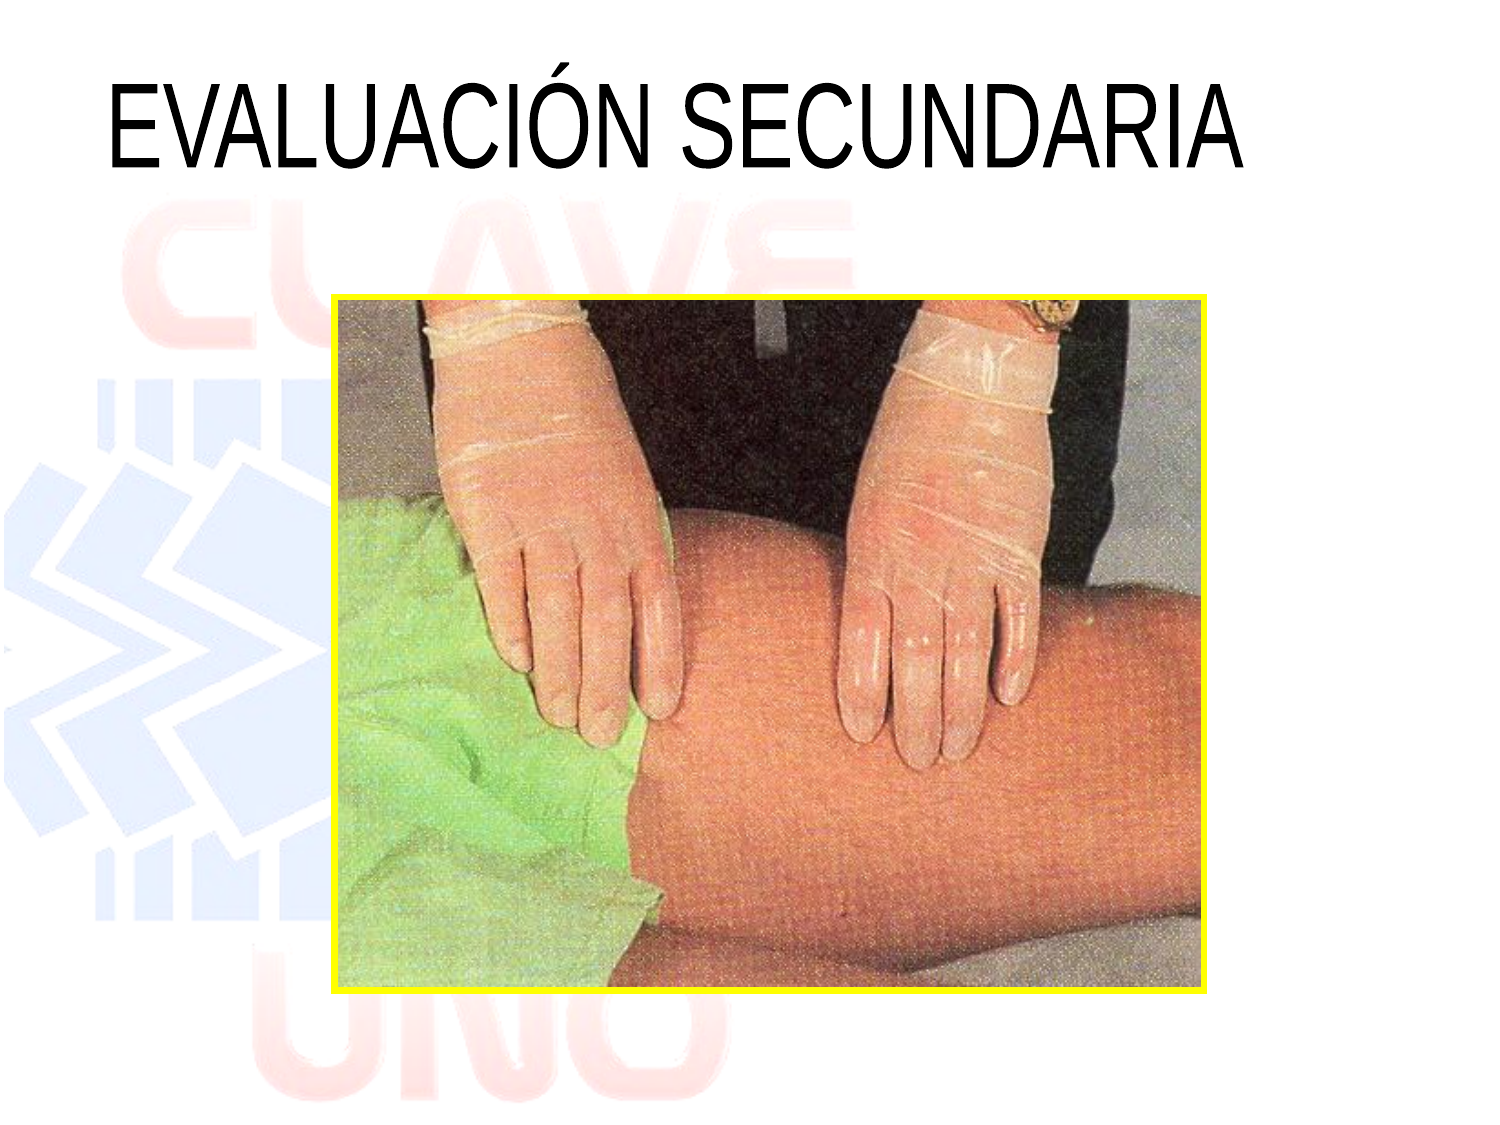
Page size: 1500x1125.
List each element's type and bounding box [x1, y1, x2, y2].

picture [3, 184, 1202, 1121]
